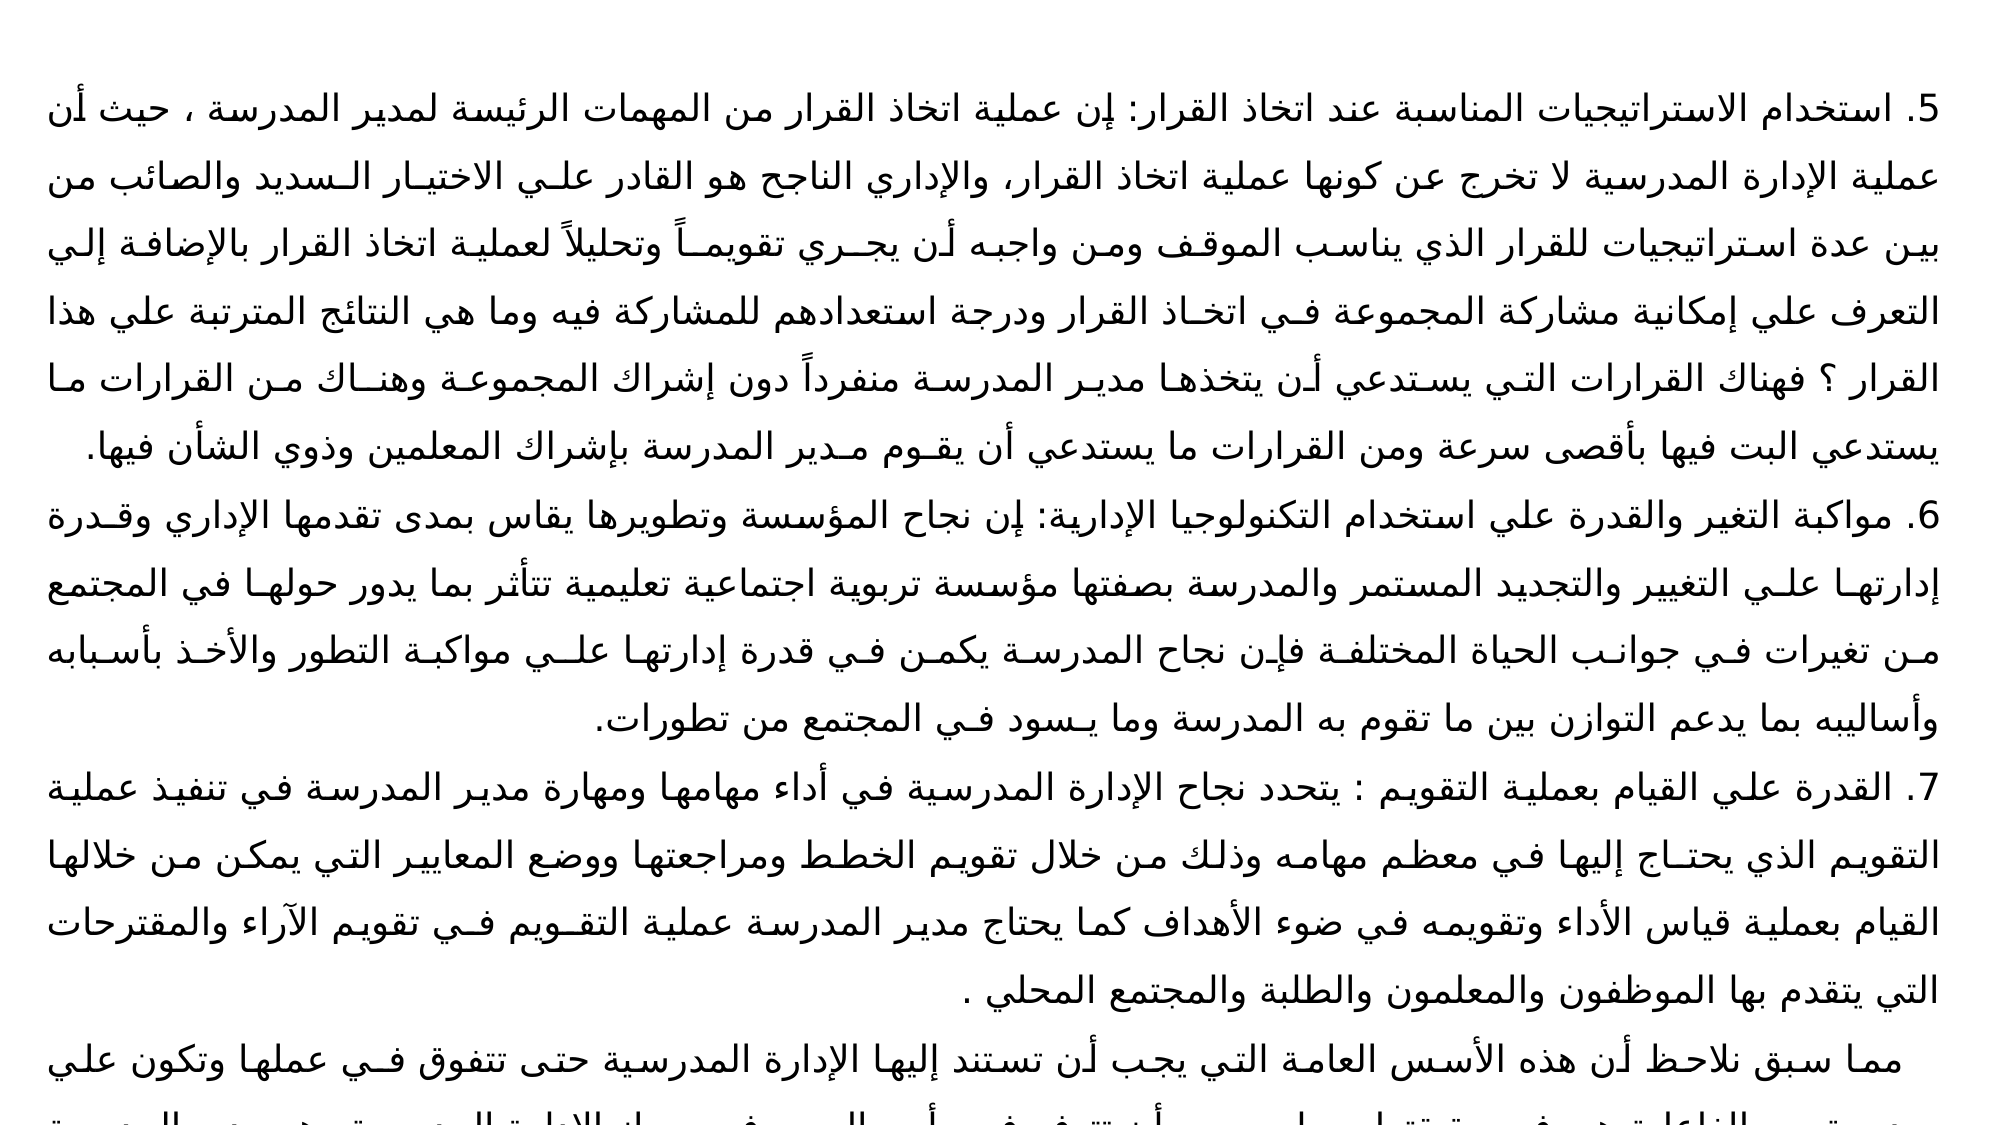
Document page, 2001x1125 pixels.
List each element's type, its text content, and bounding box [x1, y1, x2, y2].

text_box 5. استخدام الاستراتيجيات المناسبة عند اتخاذ القرار: إن عملية اتخاذ القرار من المهمات الرئيسة لمدير المدرسة ، حيث أن عملية الإدارة المدرسية لا تخرج عن كونها عملية اتخاذ القرار، والإداري الناجح هو القادر علـي الاختيـار الـسديد والصائب من بين عدة استراتيجيات للقرار الذي يناسب الموقف ومن واجبه أن يجـري تقويمـاً وتحليلاً لعملية اتخاذ القرار بالإضافة إلي التعرف علي إمكانية مشاركة المجموعة فـي اتخـاذ القرار ودرجة استعدادهم للمشاركة فيه وما هي النتائج المترتبة علي هذا القرار ؟ فهناك القرارات التي يستدعي أن يتخذها مدير المدرسة منفرداً دون إشراك المجموعة وهنـاك من القرارات ما يستدعي البت فيها بأقصى سرعة ومن القرارات ما يستدعي أن يقـوم مـدير المدرسة بإشراك المعلمين وذوي الشأن فيها. 6. مواكبة التغير والقدرة علي استخدام التكنولوجيا الإدارية: إن نجاح المؤسسة وتطويرها يقاس بمدى تقدمها الإداري وقـدرة إدارتهـا علـي التغيير والتجديد المستمر والمدرسة بصفتها مؤسسة تربوية اجتماعية تعليمية تتأثر بما يدور حولهـا في المجتمع من تغيرات في جوانب الحياة المختلفة فإن نجاح المدرسة يكمن في قدرة إدارتها علـي مواكبة التطور والأخذ بأسبابه وأساليبه بما يدعم التوازن بين ما تقوم به المدرسة وما يـسود فـي المجتمع من تطورات. 7. القدرة علي القيام بعملية التقويم : يتحدد نجاح الإدارة المدرسية في أداء مهامها ومهارة مدير المدرسة في تنفيذ عملية التقويم الذي يحتـاج إليها في معظم مهامه وذلك من خلال تقويم الخطط ومراجعتها ووضع المعايير التي يمكن من خلالها القيام بعملية قياس الأداء وتقويمه في ضوء الأهداف كما يحتاج مدير المدرسة عملية التقـويم فـي تقويم الآراء والمقترحات التي يتقدم بها الموظفون والمعلمون والطلبة والمجتمع المحلي . مما سبق نلاحظ أن هذه الأسس العامة التي يجب أن تستند إليها الإدارة المدرسية حتى تتفوق فـي عملها وتكون علي درجة من الفاعلية هي في حقيقتها سمات يجب أن تتوفر في رأس الهـرم فـي جهاز الإدارة المدرسية وهو مدير المدرسة بصفته قائداً للمدرسة ومجتمعها ، فالإدارة المدرسية في حقيقتها جهاز متكامل من العاملين فريق متعاون يساهم كل من فيه بدوره تجمعهـم رابطة العمل المشترك وتحمل المسئولية. [31, 54, 1956, 1125]
